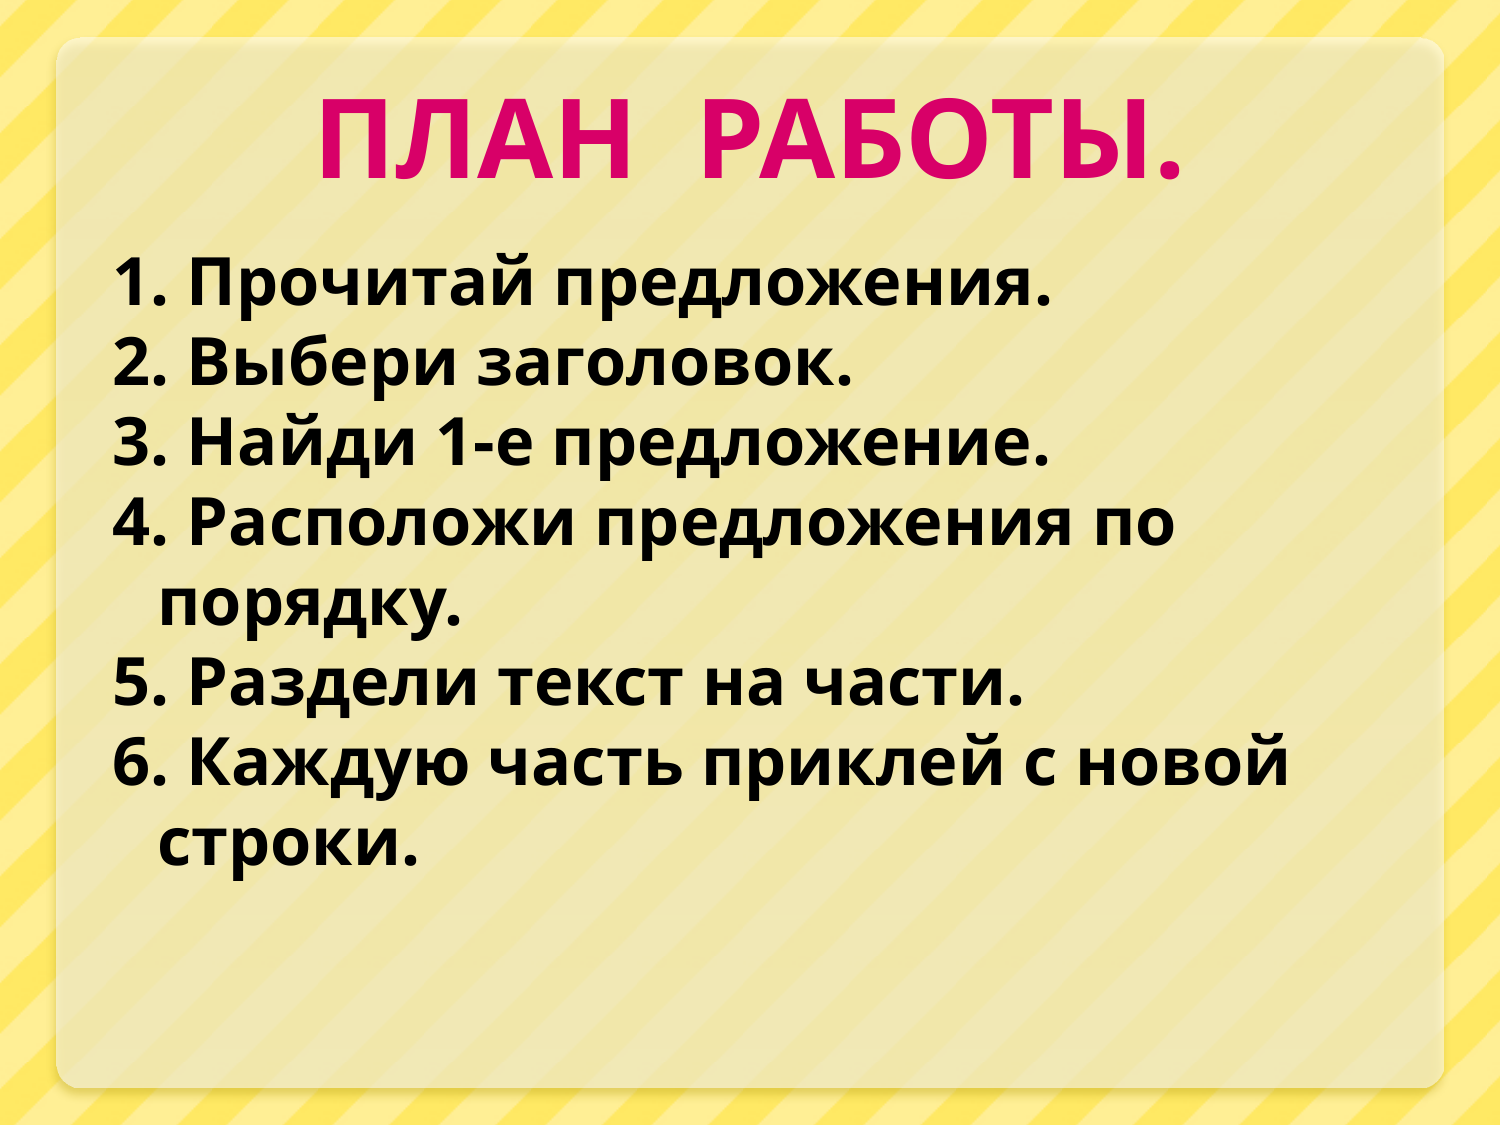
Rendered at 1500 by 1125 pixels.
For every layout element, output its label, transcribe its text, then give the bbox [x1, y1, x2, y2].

title План работы. [75, 50, 1425, 209]
list 1. Прочитай предложения. 2. Выбери заголовок. 3. Найди 1-е предложение. 4. Расположи предложения по порядку. 5. Раздели текст на части. 6. Каждую часть приклей с новой строки. [75, 231, 1425, 917]
